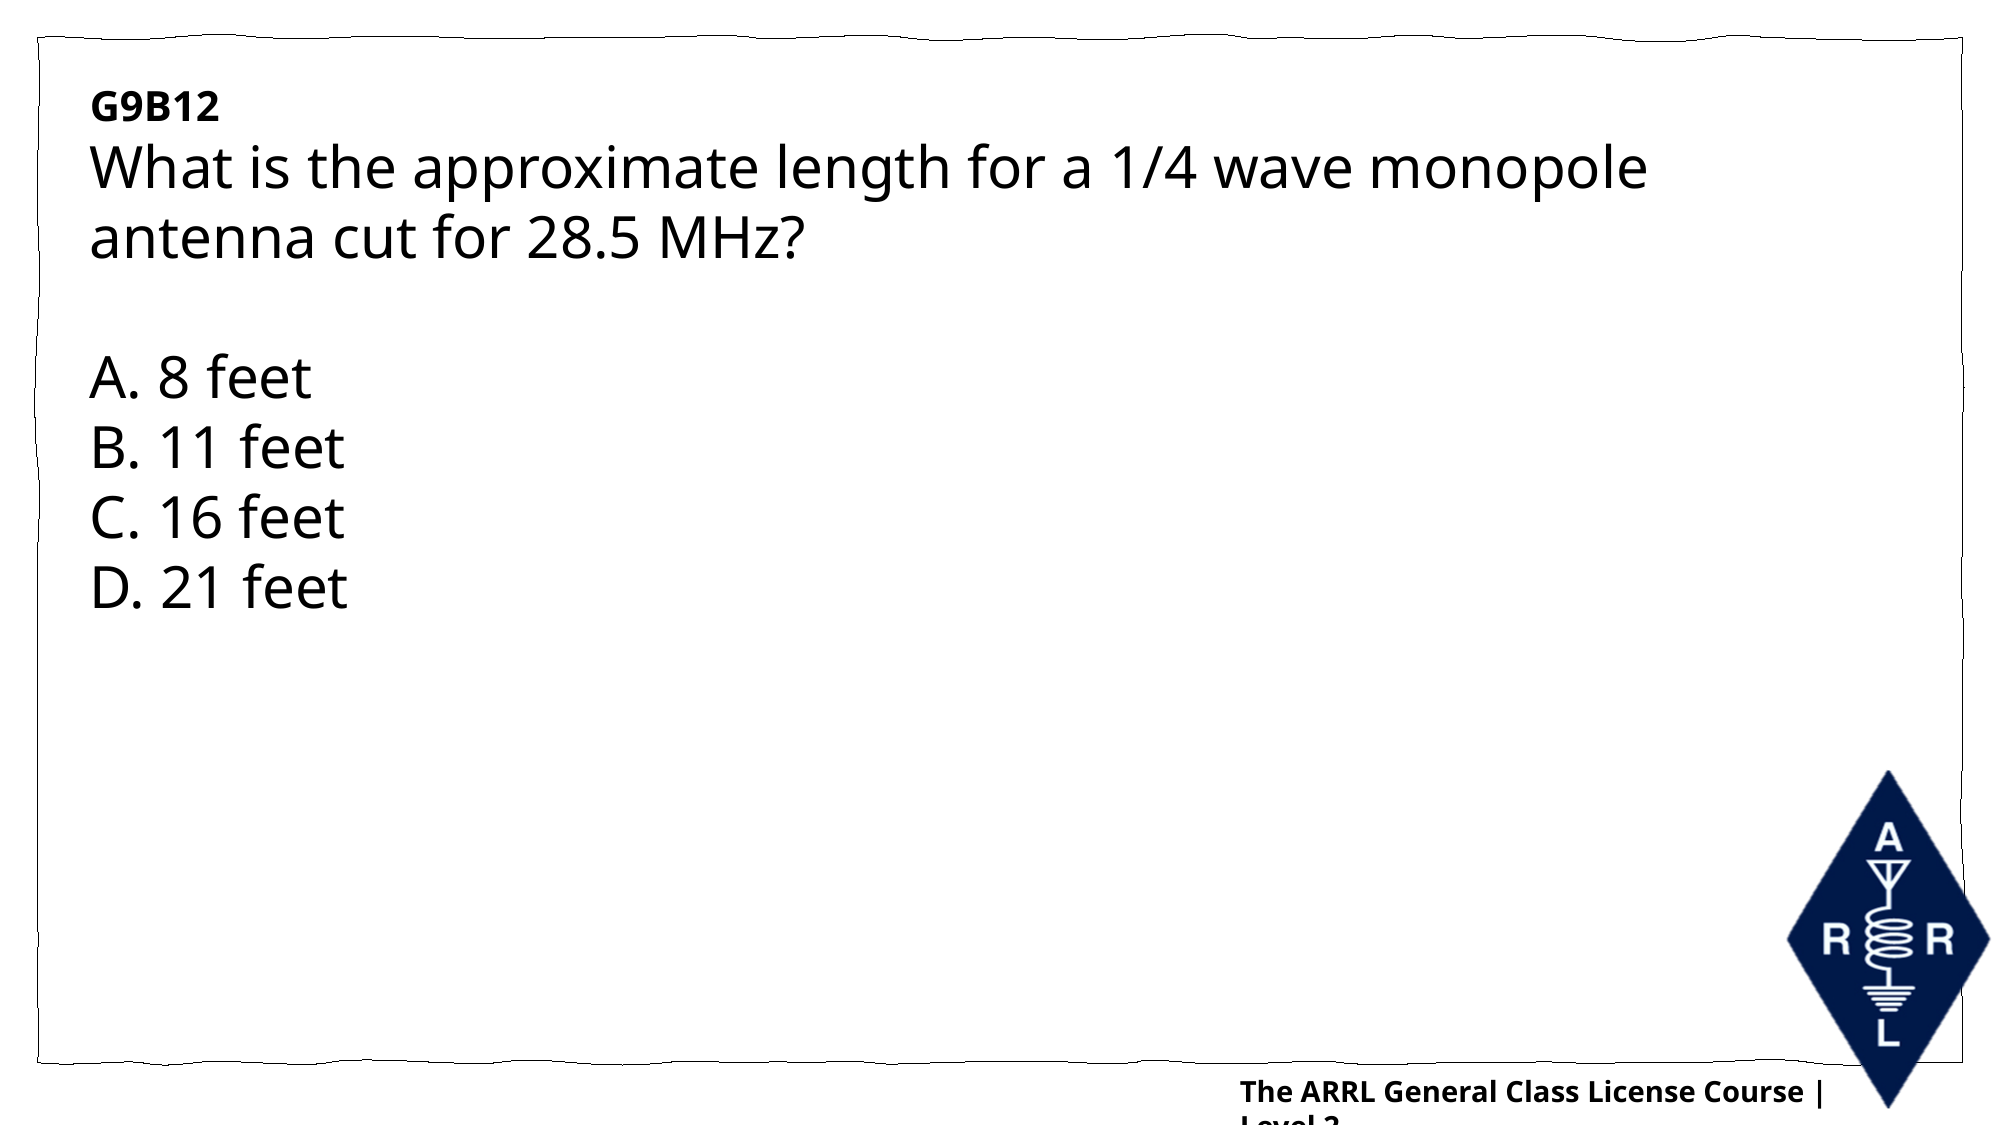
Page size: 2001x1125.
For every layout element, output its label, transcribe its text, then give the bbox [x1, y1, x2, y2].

text_box G9B12 What is the approximate length for a 1/4 wave monopole antenna cut for 28.5 MHz? A. 8 feet B. 11 feet C. 16 feet D. 21 feet [75, 72, 1850, 628]
picture [1773, 752, 1999, 1125]
